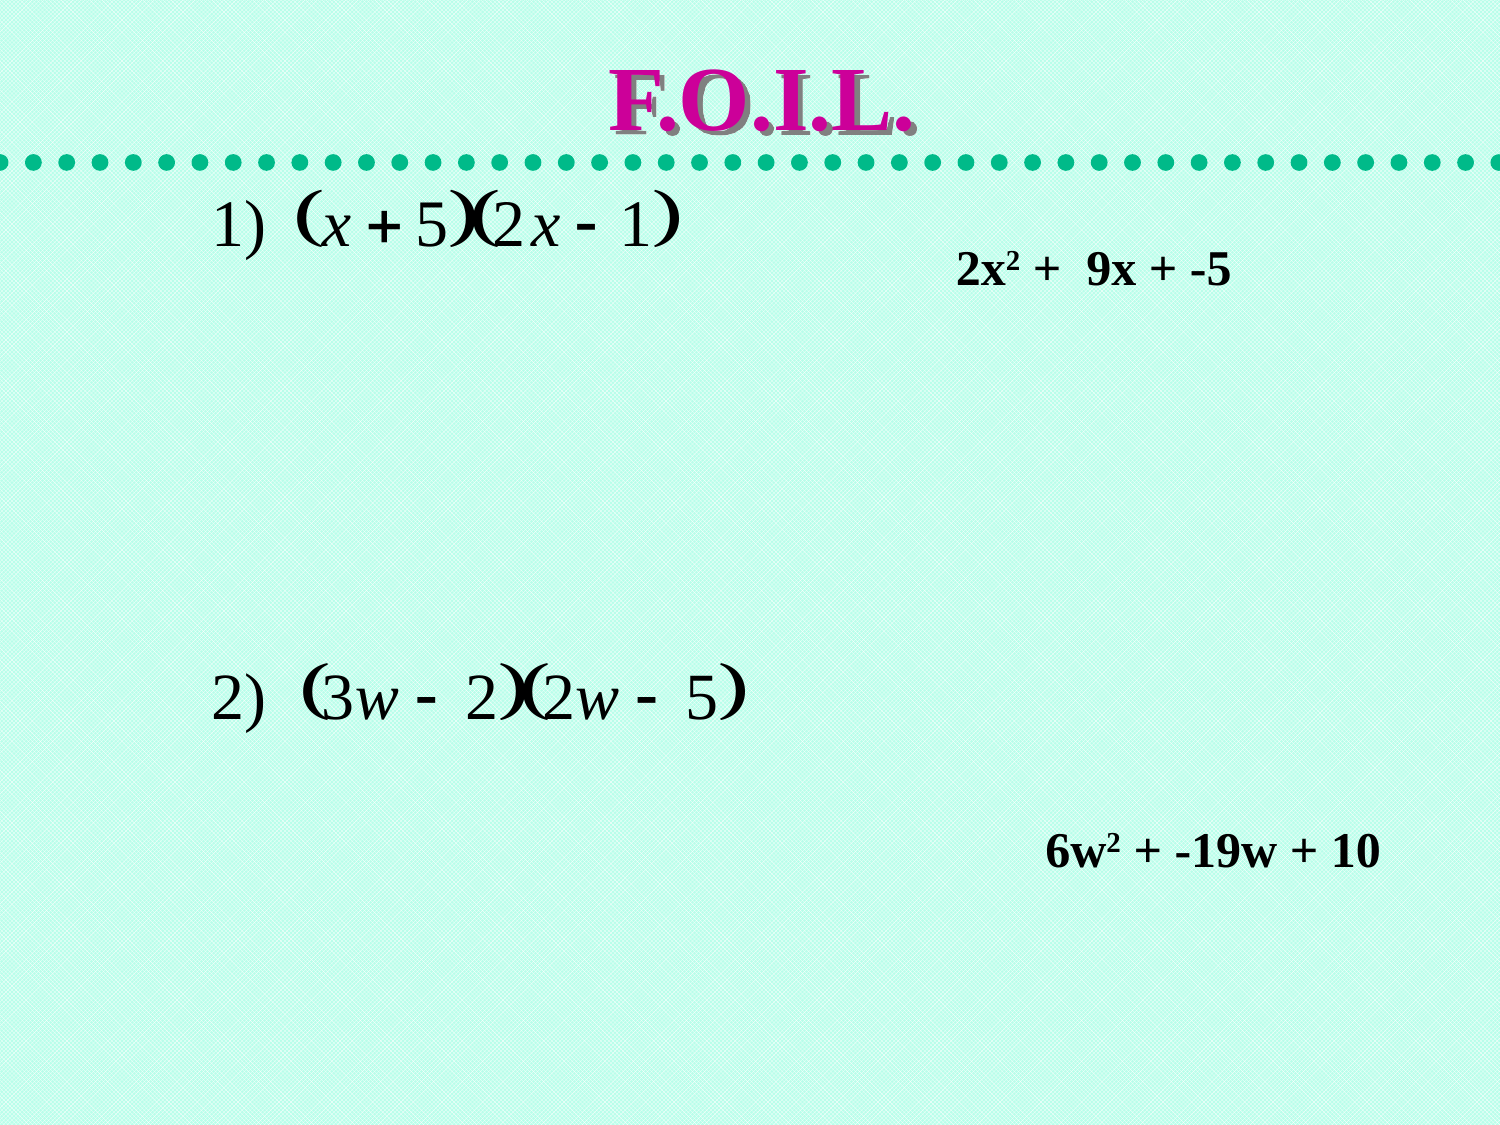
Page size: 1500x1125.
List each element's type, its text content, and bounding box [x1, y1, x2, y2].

title F.O.I.L. [125, 0, 1400, 188]
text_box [206, 658, 747, 748]
text_box 6w2 + -19w + 10 [975, 810, 1396, 885]
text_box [211, 184, 680, 274]
text_box 2x2 + 9x + -5 [941, 227, 1255, 303]
